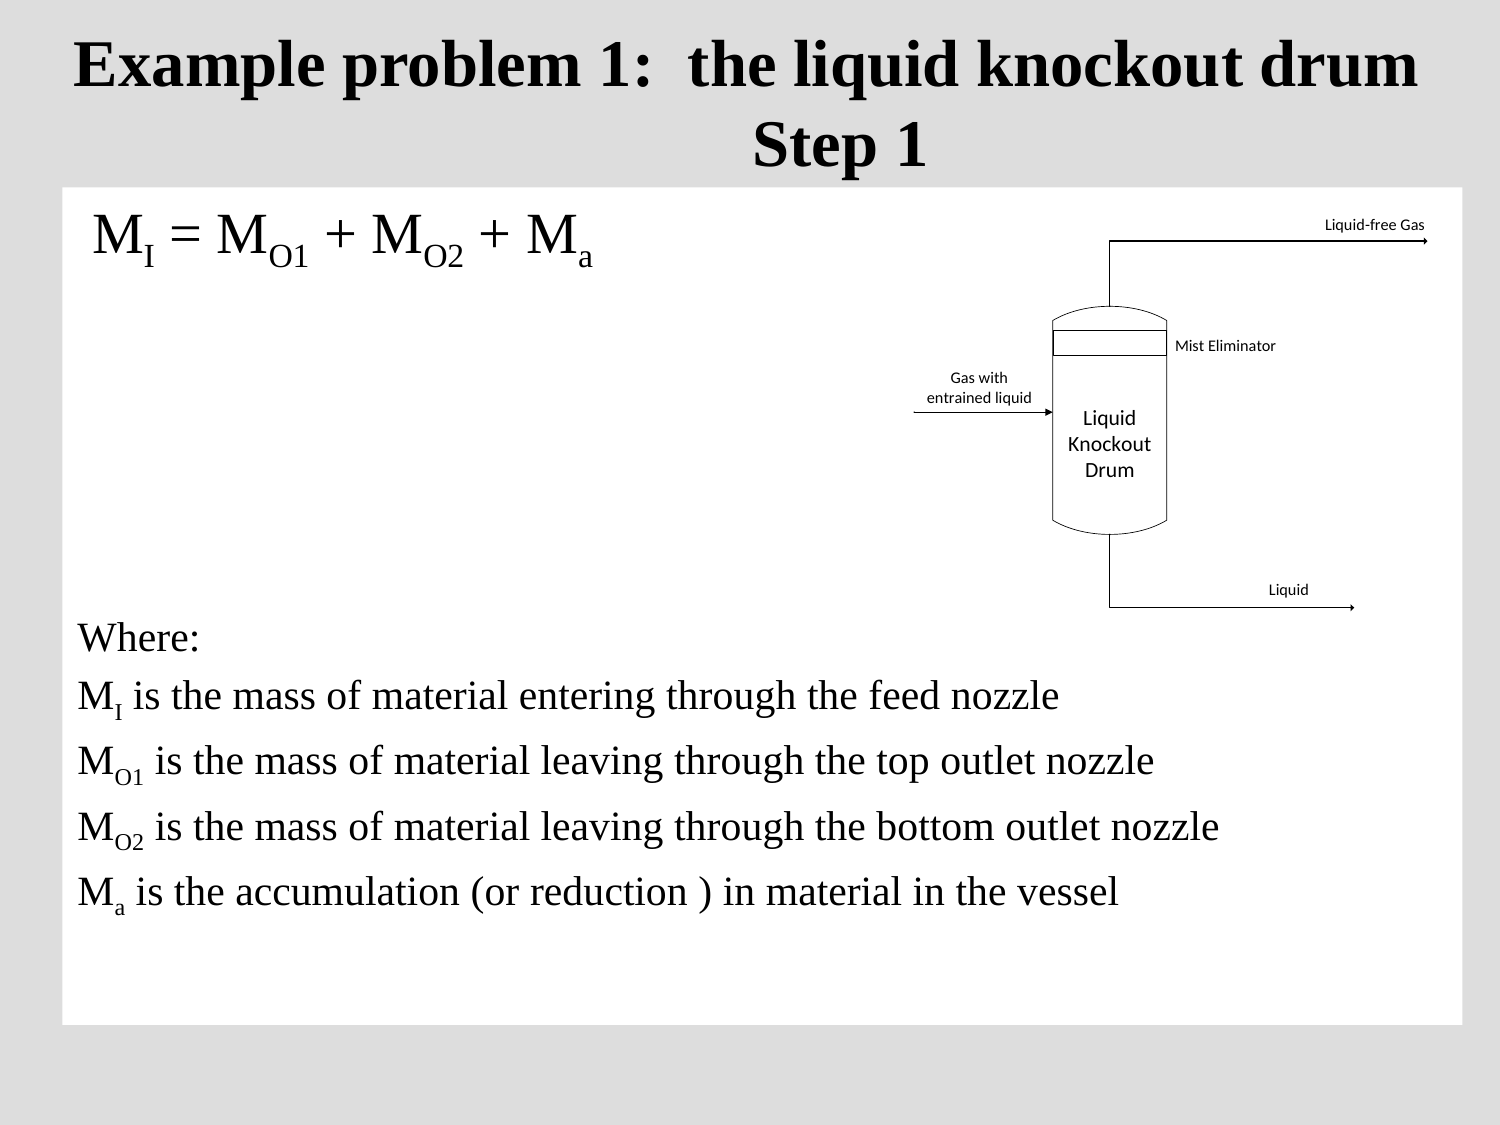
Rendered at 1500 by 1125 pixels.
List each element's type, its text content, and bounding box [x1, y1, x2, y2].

subtitle MI = MO1 + MO2 + Ma Where: MI is the mass of material entering through the feed nozzle MO1 is the mass of material leaving through the top outlet nozzle MO2 is the mass of material leaving through the bottom outlet nozzle Ma is the accumulation (or reduction ) in material in the vessel [62, 187, 1463, 1025]
picture [912, 212, 1429, 613]
title Example problem 1: the liquid knockout drum Step 1 [41, 24, 1454, 175]
